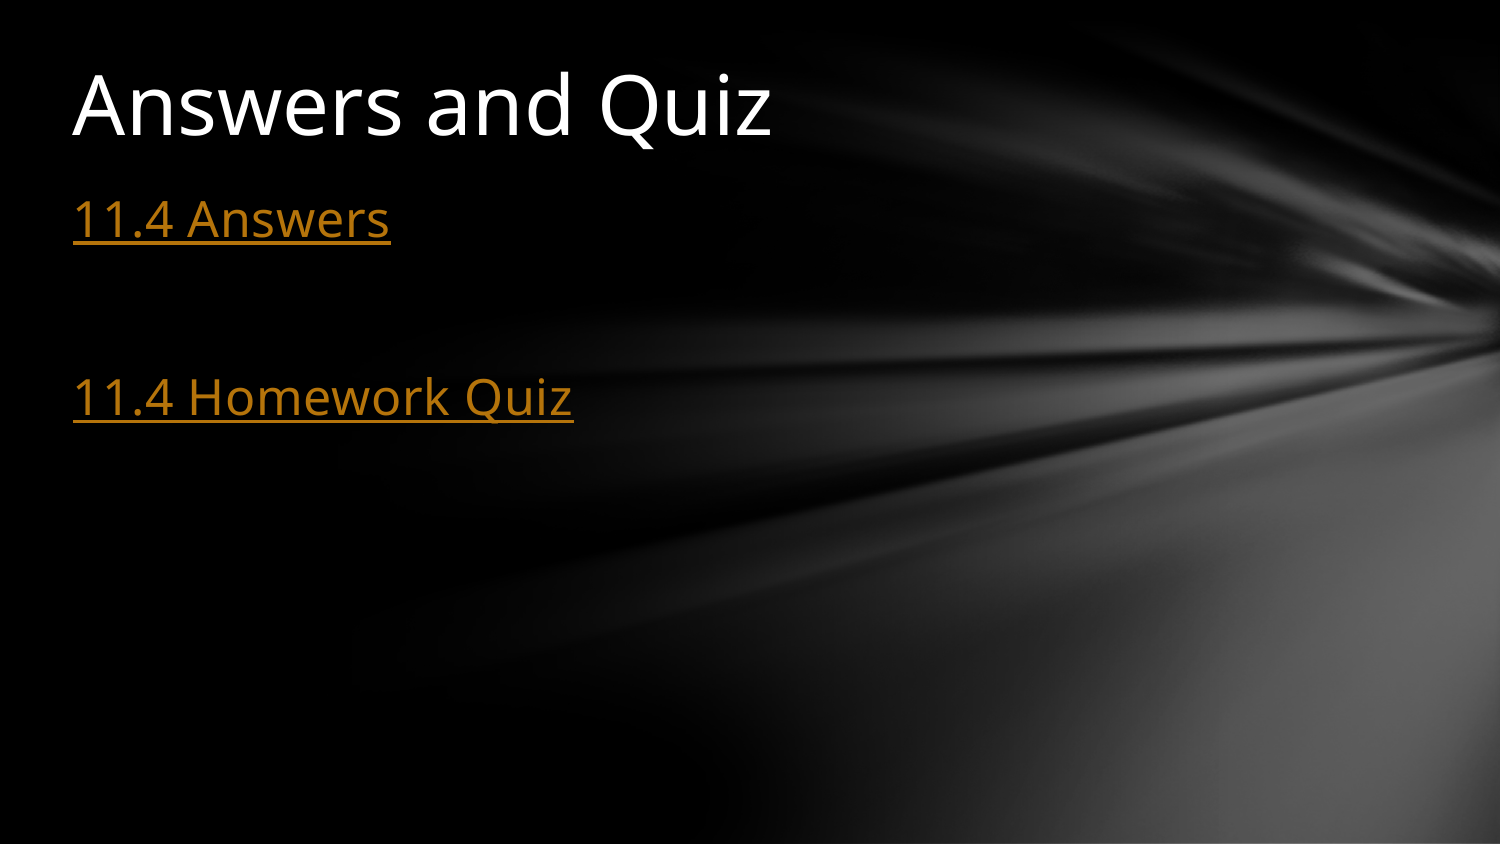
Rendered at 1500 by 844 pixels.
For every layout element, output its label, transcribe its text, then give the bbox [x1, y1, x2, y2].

list 11.4 Answers 11.4 Homework Quiz [57, 180, 1450, 762]
title Answers and Quiz [57, 28, 1450, 160]
